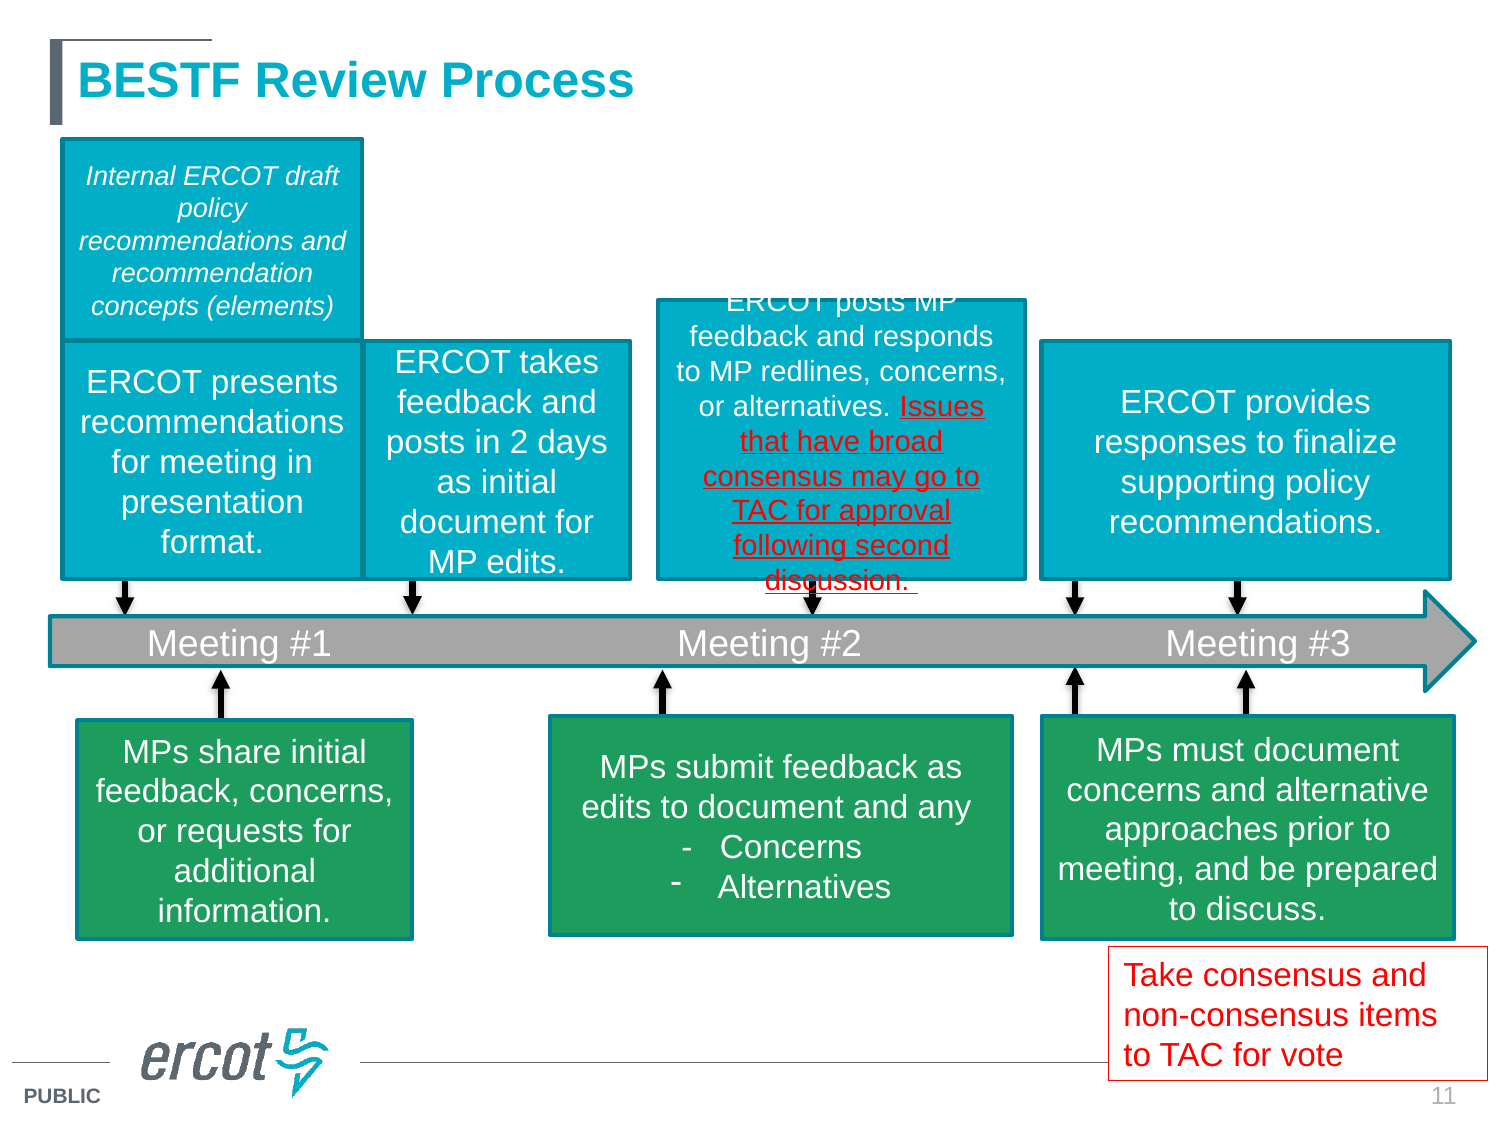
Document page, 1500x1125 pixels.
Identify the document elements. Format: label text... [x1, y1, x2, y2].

title BESTF Review Process [62, 39, 1450, 125]
text_box ERCOT takes feedback and posts in 2 days as initial document for MP edits. [362, 339, 632, 581]
text_box Take consensus and non-consensus items to TAC for vote [1108, 946, 1488, 1081]
text_box Internal ERCOT draft policy recommendations and recommendation concepts (elements) [60, 137, 364, 339]
text_box ERCOT provides responses to finalize supporting policy recommendations. [1039, 339, 1452, 581]
text_box MPs submit feedback as edits to document and any - Concerns Alternatives [548, 714, 1014, 937]
picture [137, 1024, 332, 1100]
text_box Meeting #1 Meeting #2 Meeting #3 [47, 589, 1478, 694]
slide_number 11 [1400, 1081, 1488, 1113]
text_box MPs share initial feedback, concerns, or requests for additional information. [75, 718, 414, 941]
text_box ERCOT presents recommendations for meeting in presentation format. [60, 339, 362, 581]
text_box MPs must document concerns and alternative approaches prior to meeting, and be prepared to discuss. [1040, 714, 1456, 941]
text_box ERCOT posts MP feedback and responds to MP redlines, concerns, or alternatives. Issues that have broad consensus may go to TAC for approval following second discussion. [656, 298, 1027, 581]
